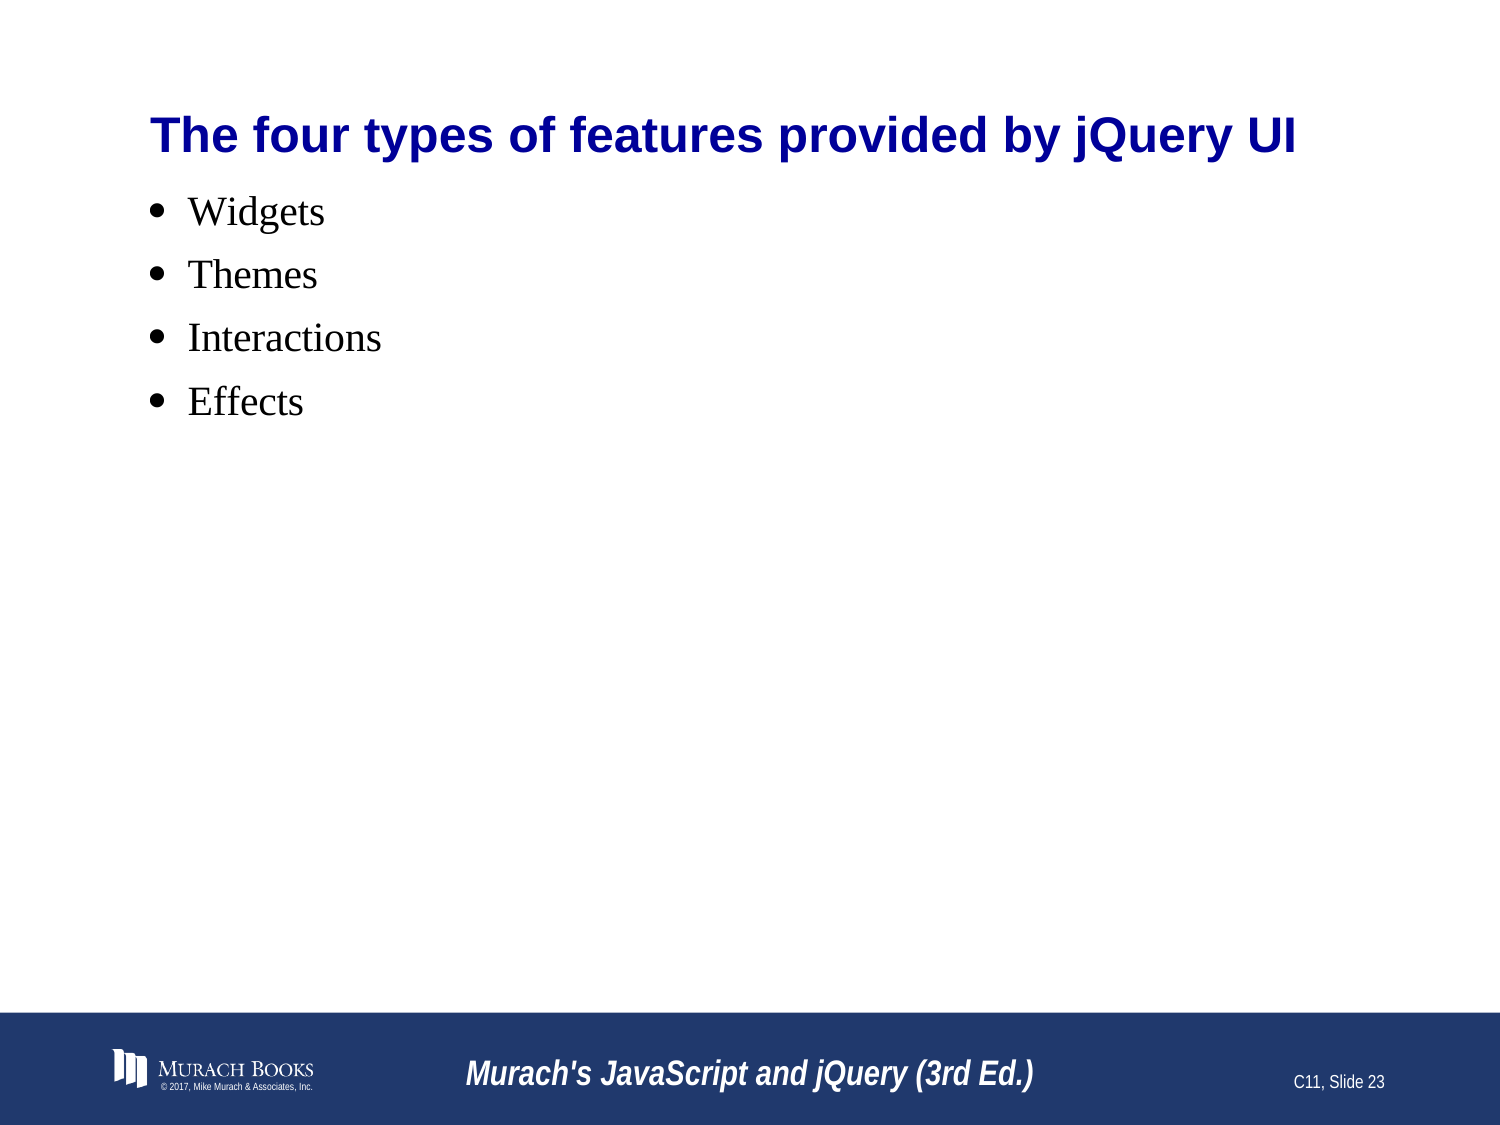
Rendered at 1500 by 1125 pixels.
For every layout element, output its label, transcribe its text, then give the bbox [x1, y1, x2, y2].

title The four types of features provided by jQuery UI [150, 102, 1350, 164]
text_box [149, 183, 1350, 438]
slide_number C11, Slide 23 [1087, 1025, 1400, 1100]
footer © 2017, Mike Murach & Associates, Inc. [12, 1025, 463, 1100]
slide_number Murach's JavaScript and jQuery (3rd Ed.) [463, 1025, 1050, 1100]
